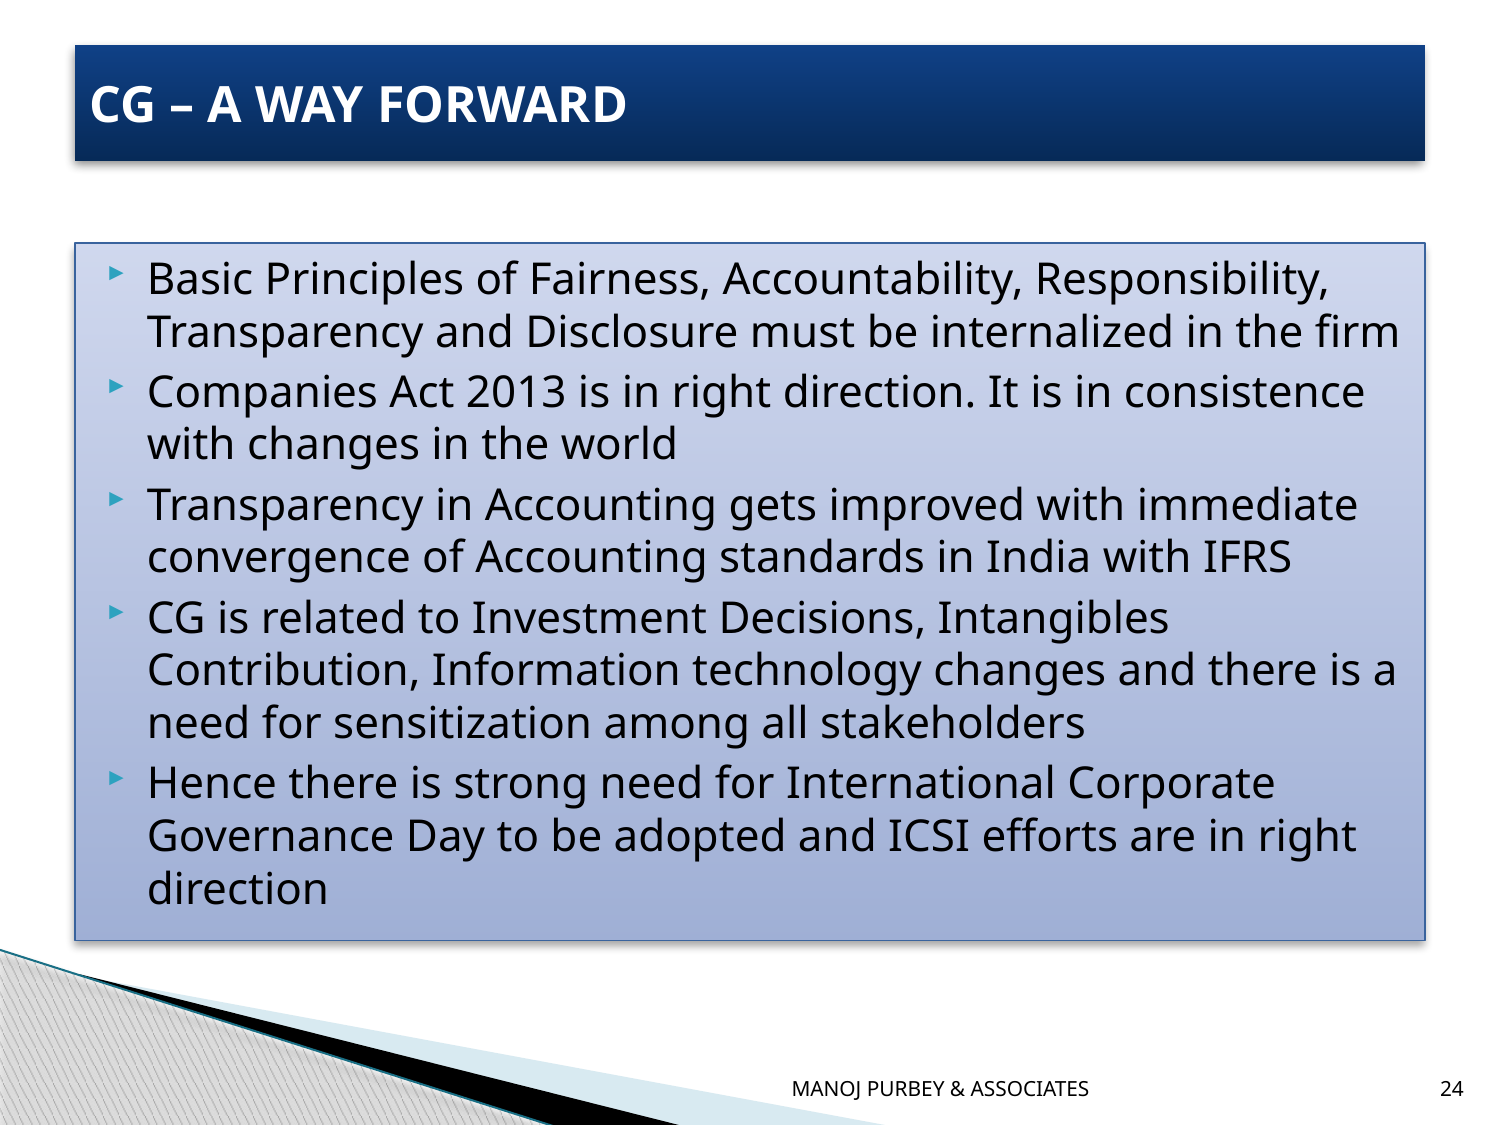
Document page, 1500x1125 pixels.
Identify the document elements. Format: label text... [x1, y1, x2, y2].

slide_number 24 [1418, 1051, 1479, 1112]
title CG – A WAY FORWARD [75, 45, 1425, 161]
list Basic Principles of Fairness, Accountability, Responsibility, Transparency and Disclosure must be internalized in the firm Companies Act 2013 is in right direction. It is in consistence with changes in the world Transparency in Accounting gets improved with immediate convergence of Accounting standards in India with IFRS CG is related to Investment Decisions, Intangibles Contribution, Information technology changes and there is a need for sensitization among all stakeholders Hence there is strong need for International Corporate Governance Day to be adopted and ICSI efforts are in right direction [74, 242, 1426, 941]
footer MANOJ PURBEY & ASSOCIATES [718, 1051, 1105, 1112]
